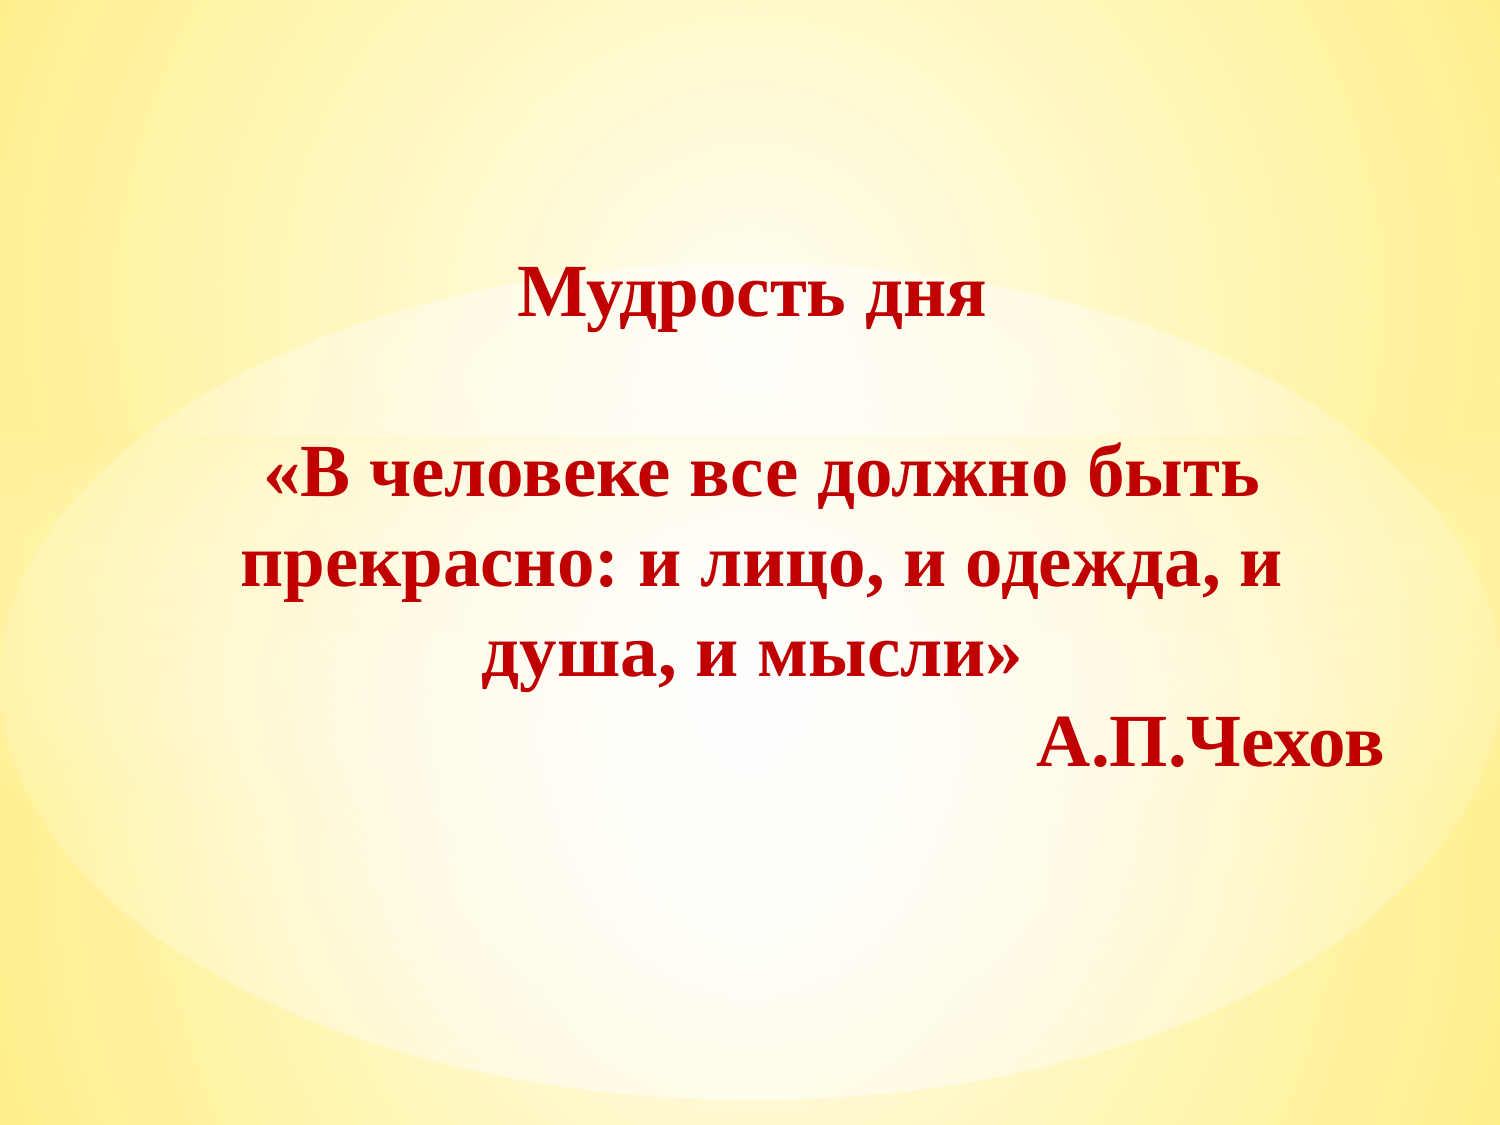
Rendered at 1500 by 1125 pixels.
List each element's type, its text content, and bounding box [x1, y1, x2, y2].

text_box Мудрость дня «В человеке все должно быть прекрасно: и лицо, и одежда, и душа, и мысли» А.П.Чехов [123, 234, 1400, 790]
